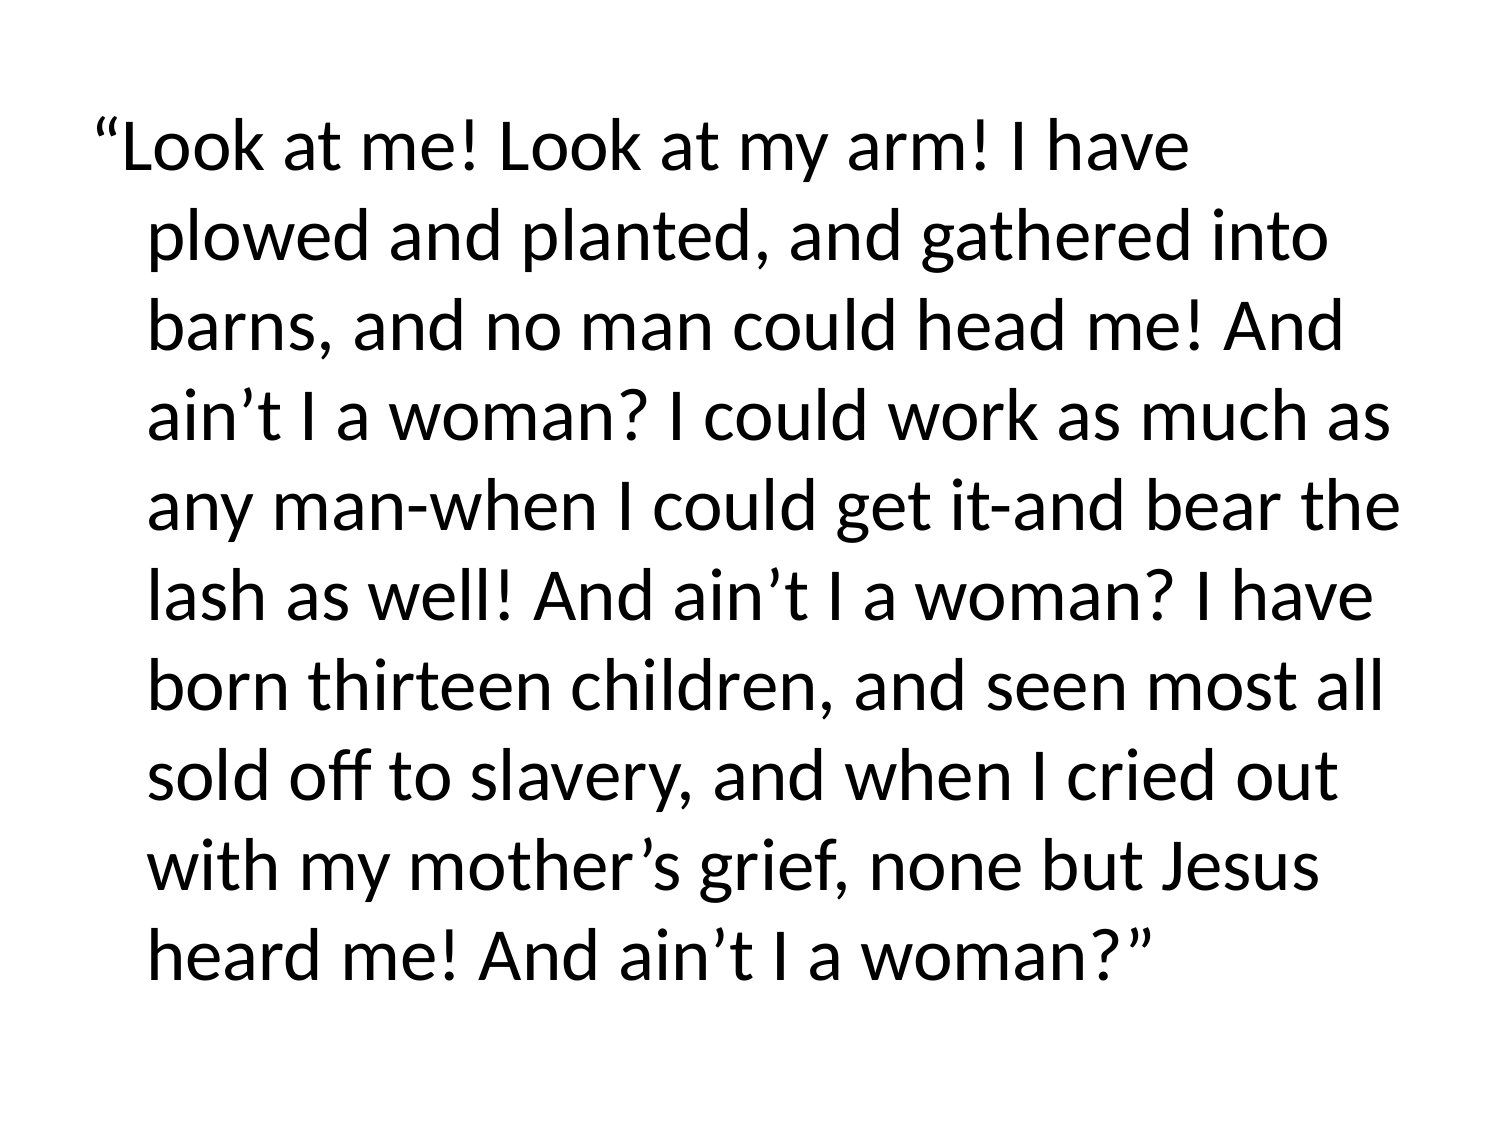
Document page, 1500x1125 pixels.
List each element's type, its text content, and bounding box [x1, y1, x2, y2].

list “Look at me! Look at my arm! I have plowed and planted, and gathered into barns, and no man could head me! And ain’t I a woman? I could work as much as any man-when I could get it-and bear the lash as well! And ain’t I a woman? I have born thirteen children, and seen most all sold off to slavery, and when I cried out with my mother’s grief, none but Jesus heard me! And ain’t I a woman?” [75, 87, 1425, 1005]
